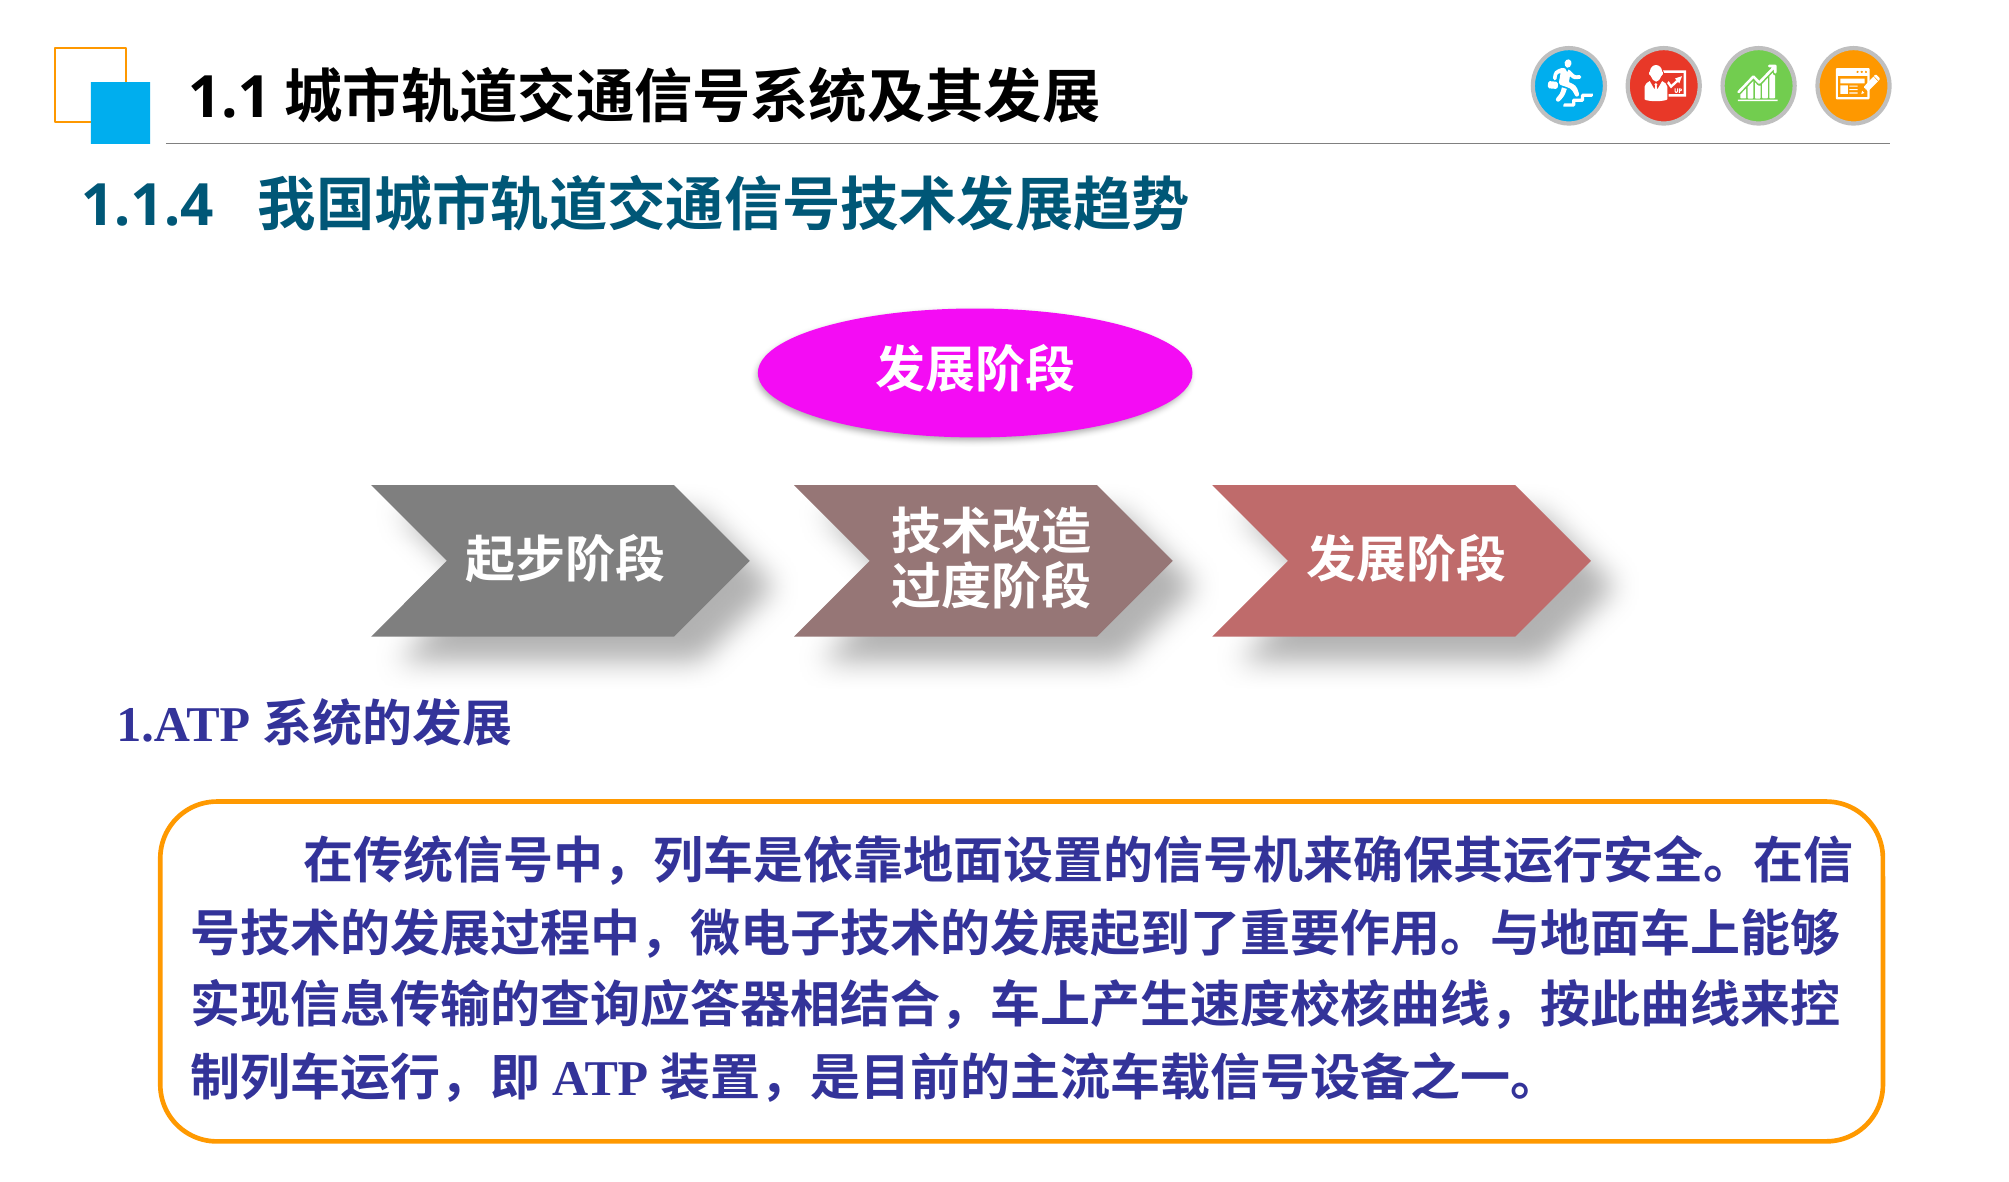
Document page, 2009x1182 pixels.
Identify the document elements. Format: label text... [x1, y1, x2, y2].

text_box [370, 484, 751, 637]
text_box 1.ATP系统的发展 [101, 684, 1462, 760]
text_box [1212, 484, 1592, 637]
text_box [160, 801, 1884, 1142]
text_box 1.1城市轨道交通信号系统及其发展 [173, 51, 1116, 137]
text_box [793, 484, 1173, 637]
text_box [757, 308, 1193, 438]
text_box 1.1.4 我国城市轨道交通信号技术发展趋势 [60, 157, 1211, 248]
